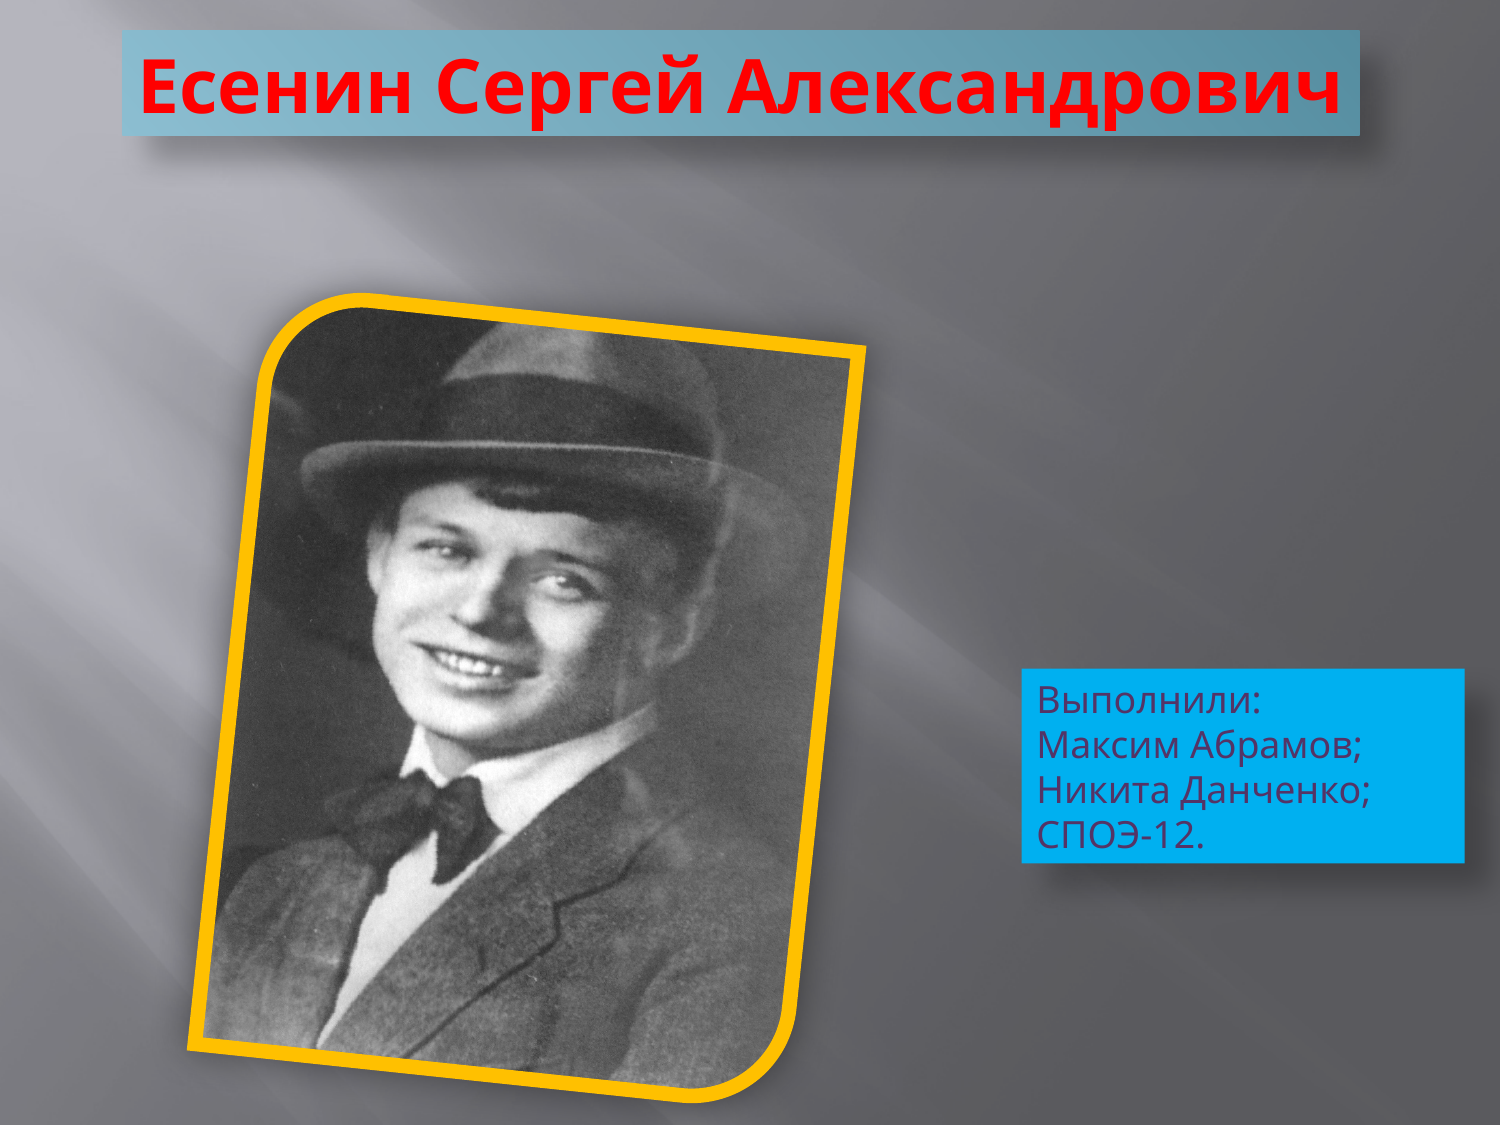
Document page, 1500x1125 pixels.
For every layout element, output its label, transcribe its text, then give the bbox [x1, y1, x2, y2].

text_box Выполнили: Максим Абрамов; Никита Данченко; СПОЭ-12. [1021, 668, 1465, 864]
text_box Есенин Сергей Александрович [122, 30, 1360, 136]
picture [204, 308, 849, 1088]
